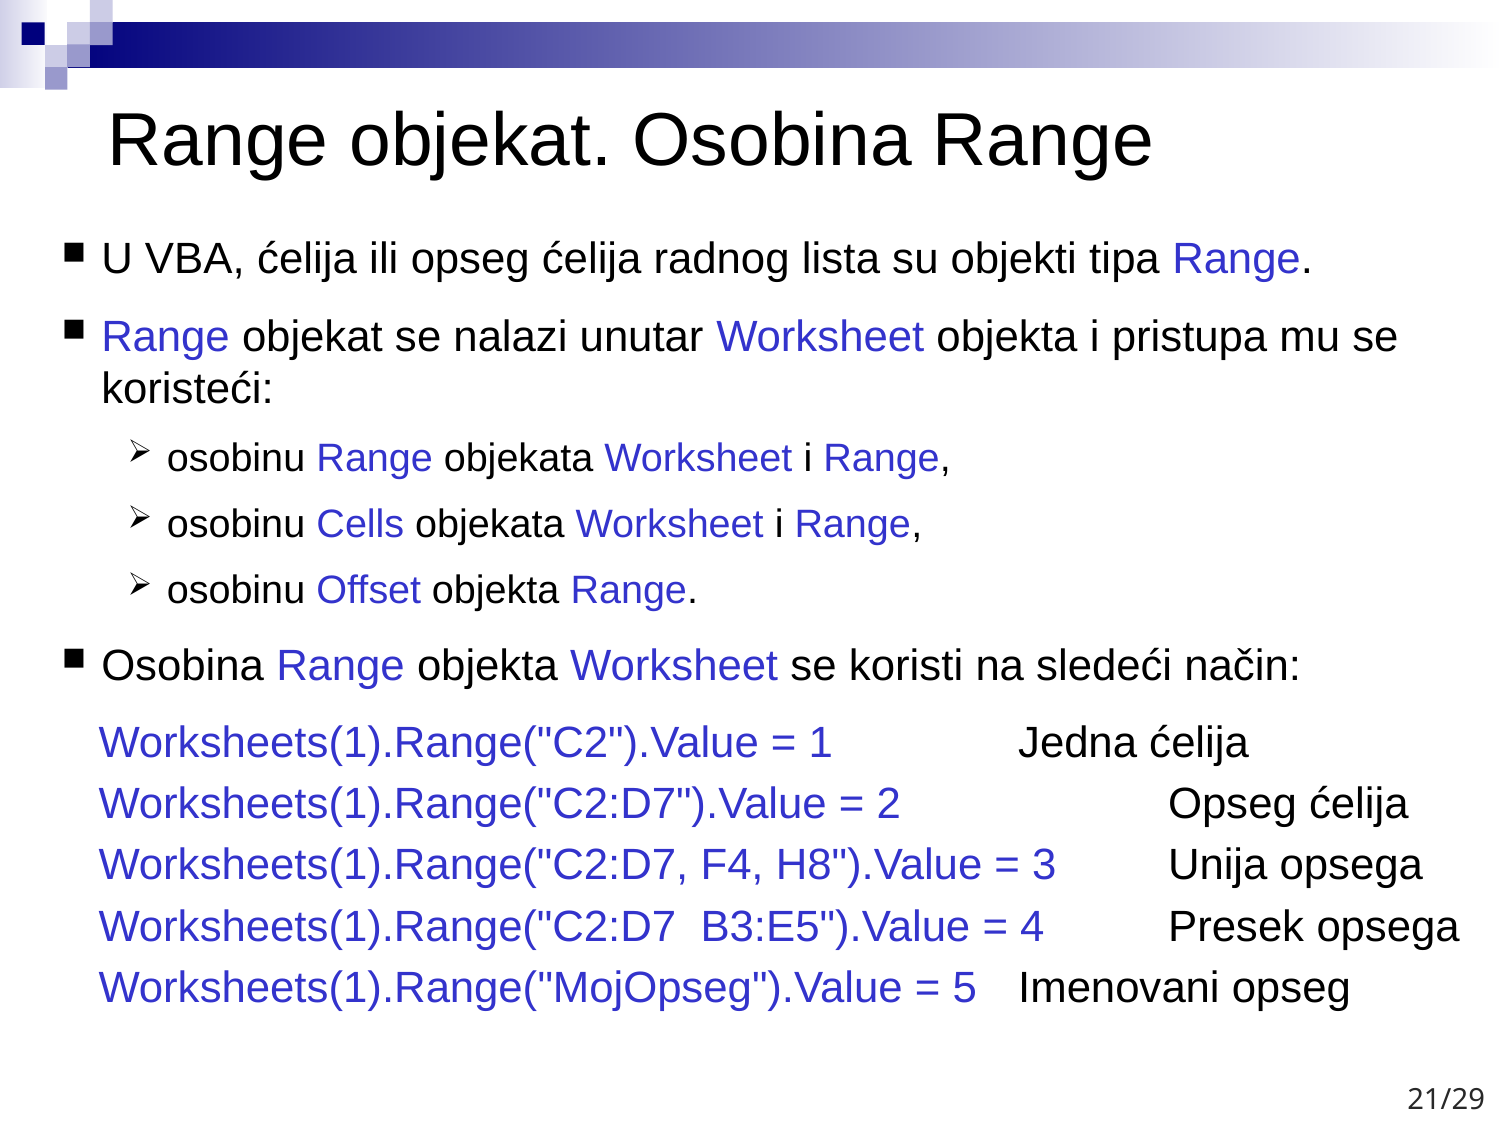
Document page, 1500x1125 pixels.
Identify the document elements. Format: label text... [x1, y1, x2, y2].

list U VBA, ćelija ili opseg ćelija radnog lista su objekti tipa Range. Range objekat se nalazi unutar Worksheet objekta i pristupa mu se koristeći: osobinu Range objekata Worksheet i Range, osobinu Cells objekata Worksheet i Range, osobinu Offset objekta Range. Osobina Range objekta Worksheet se koristi na sledeći način: Worksheets(1).Range("C2").Value = 1 Jedna ćelija Worksheets(1).Range("C2:D7").Value = 2 Opseg ćelija Worksheets(1).Range("C2:D7, F4, H8").Value = 3 Unija opsega Worksheets(1).Range("C2:D7 B3:E5").Value = 4 Presek opsega Worksheets(1).Range("MojOpseg").Value = 5 Imenovani opseg [46, 222, 1477, 1032]
text_box 21/29 [1374, 1072, 1500, 1123]
title Range objekat. Osobina Range [92, 75, 1184, 197]
